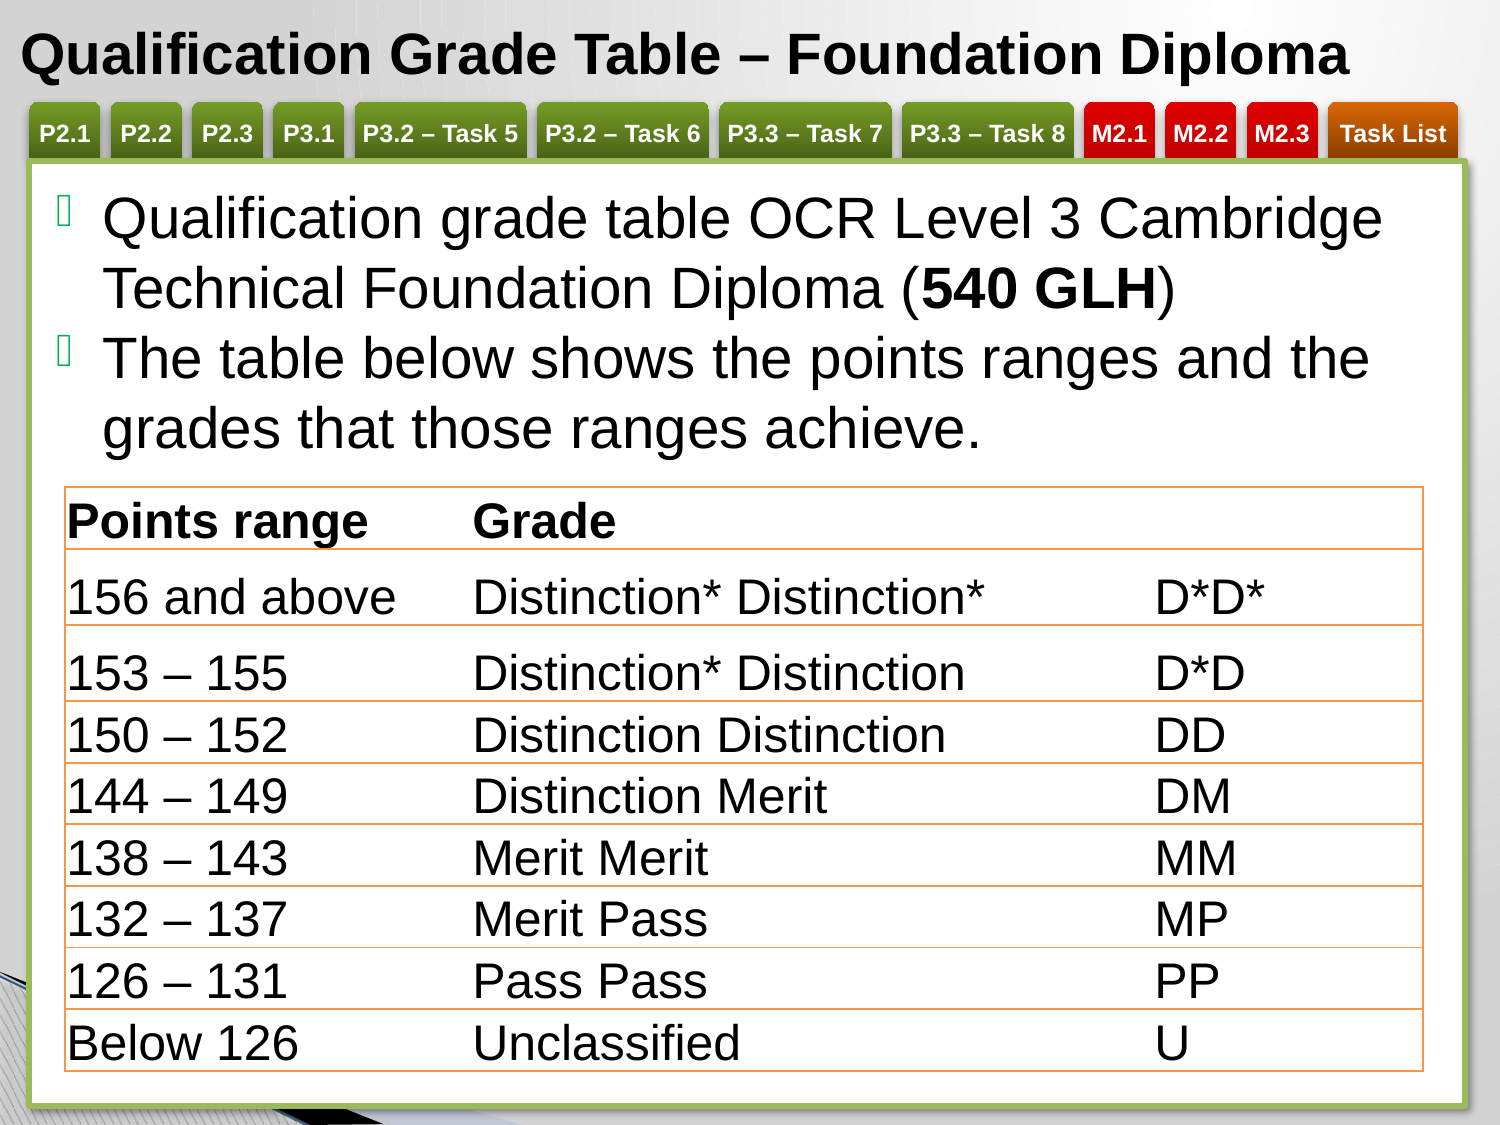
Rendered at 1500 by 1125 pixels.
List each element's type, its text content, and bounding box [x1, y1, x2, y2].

table_cell MP [1153, 887, 1422, 947]
table_cell MM [1153, 825, 1422, 885]
table_cell 138 – 143 [66, 825, 471, 885]
table_cell Distinction Distinction [471, 702, 1153, 762]
text_box Qualification grade table OCR Level 3 Cambridge Technical Foundation Diploma (540 GLH) The table below shows the points ranges and the grades that those ranges achieve. [41, 172, 1447, 468]
table_cell Pass Pass [471, 948, 1153, 1008]
table_cell Merit Pass [471, 887, 1153, 947]
table_cell Distinction* Distinction [471, 626, 1153, 700]
table_cell Distinction Merit [471, 764, 1153, 823]
table_header [1153, 488, 1422, 548]
table_cell Unclassified [471, 1010, 1153, 1070]
table_cell 144 – 149 [66, 764, 471, 823]
table_cell Distinction* Distinction* [471, 550, 1153, 624]
table_cell 153 – 155 [66, 626, 471, 700]
title Qualification Grade Table – Foundation Diploma [5, 0, 1447, 102]
table_cell DM [1153, 764, 1422, 823]
table_header Grade [471, 488, 1153, 548]
table_cell U [1153, 1010, 1422, 1070]
table_cell D*D [1153, 626, 1422, 700]
table_header Points range [66, 488, 471, 548]
table_cell 156 and above [66, 550, 471, 624]
table_cell PP [1153, 948, 1422, 1008]
table_cell 150 – 152 [66, 702, 471, 762]
table_cell 132 – 137 [66, 887, 471, 947]
table_cell DD [1153, 702, 1422, 762]
picture [281, 1114, 303, 1125]
table_cell 126 – 131 [66, 948, 471, 1008]
table_cell Below 126 [66, 1010, 471, 1070]
table_cell Merit Merit [471, 825, 1153, 885]
table_cell D*D* [1153, 550, 1422, 624]
text_box e [551, 0, 603, 5]
